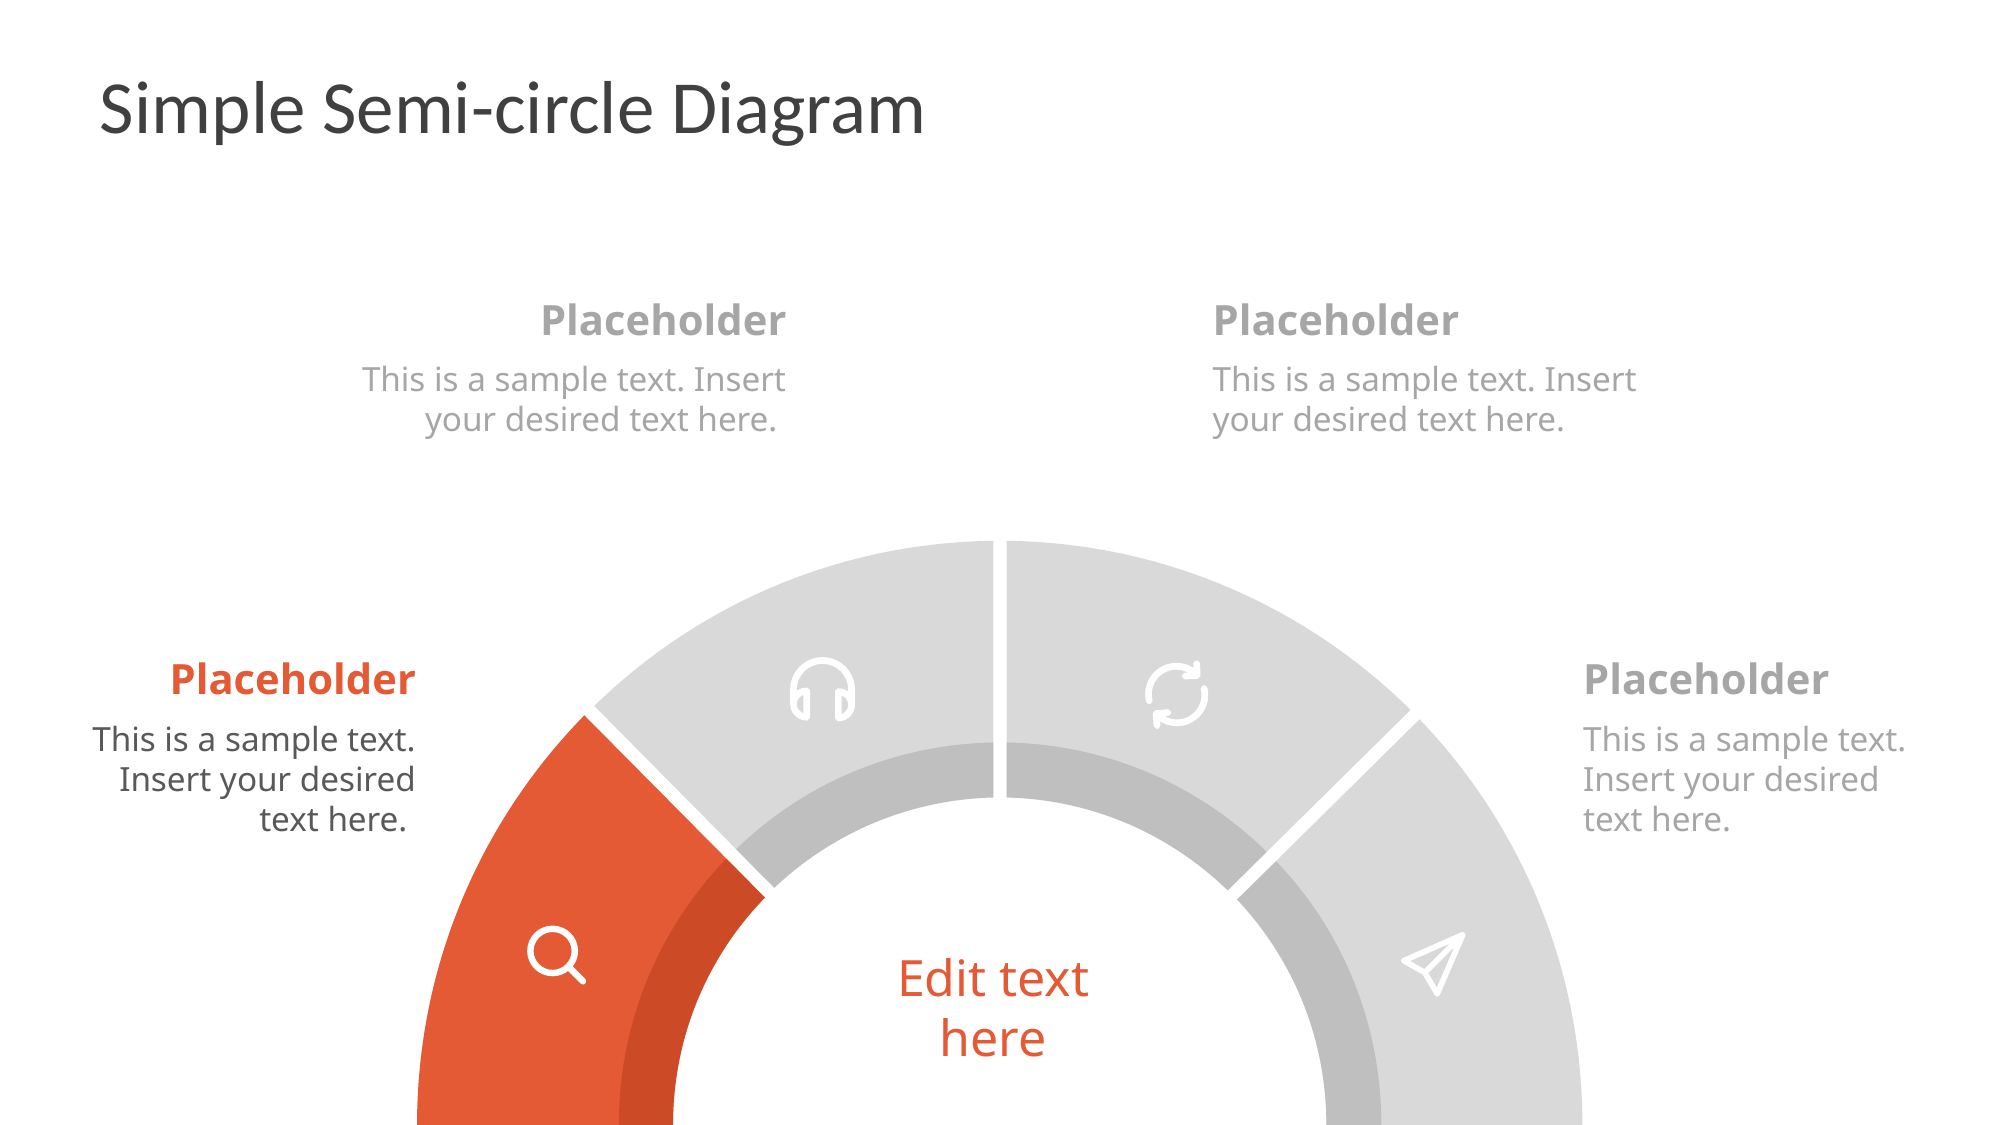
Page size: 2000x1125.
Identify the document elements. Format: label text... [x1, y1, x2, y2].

text_box This is a sample text. Insert your desired text here. [326, 351, 787, 446]
text_box [1276, 719, 1583, 1125]
text_box Placeholder [1583, 645, 1922, 711]
text_box This is a sample text. Insert your desired text here. [1583, 711, 1922, 846]
text_box [1237, 861, 1382, 1125]
text_box Placeholder [78, 645, 417, 711]
text_box [791, 658, 854, 720]
title Simple Semi-circle Diagram [99, 45, 1900, 162]
text_box [594, 540, 994, 850]
text_box [528, 927, 585, 983]
text_box Edit text here [769, 938, 1217, 1074]
text_box [618, 858, 765, 1125]
text_box This is a sample text. Insert your desired text here. [1212, 351, 1674, 446]
text_box Placeholder [326, 285, 787, 351]
text_box [1006, 540, 1411, 852]
text_box Placeholder [1212, 285, 1674, 351]
text_box [736, 742, 994, 888]
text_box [1144, 661, 1209, 728]
text_box [1402, 933, 1465, 996]
text_box This is a sample text. Insert your desired text here. [78, 711, 417, 846]
text_box [1006, 742, 1267, 891]
text_box [417, 715, 726, 1125]
